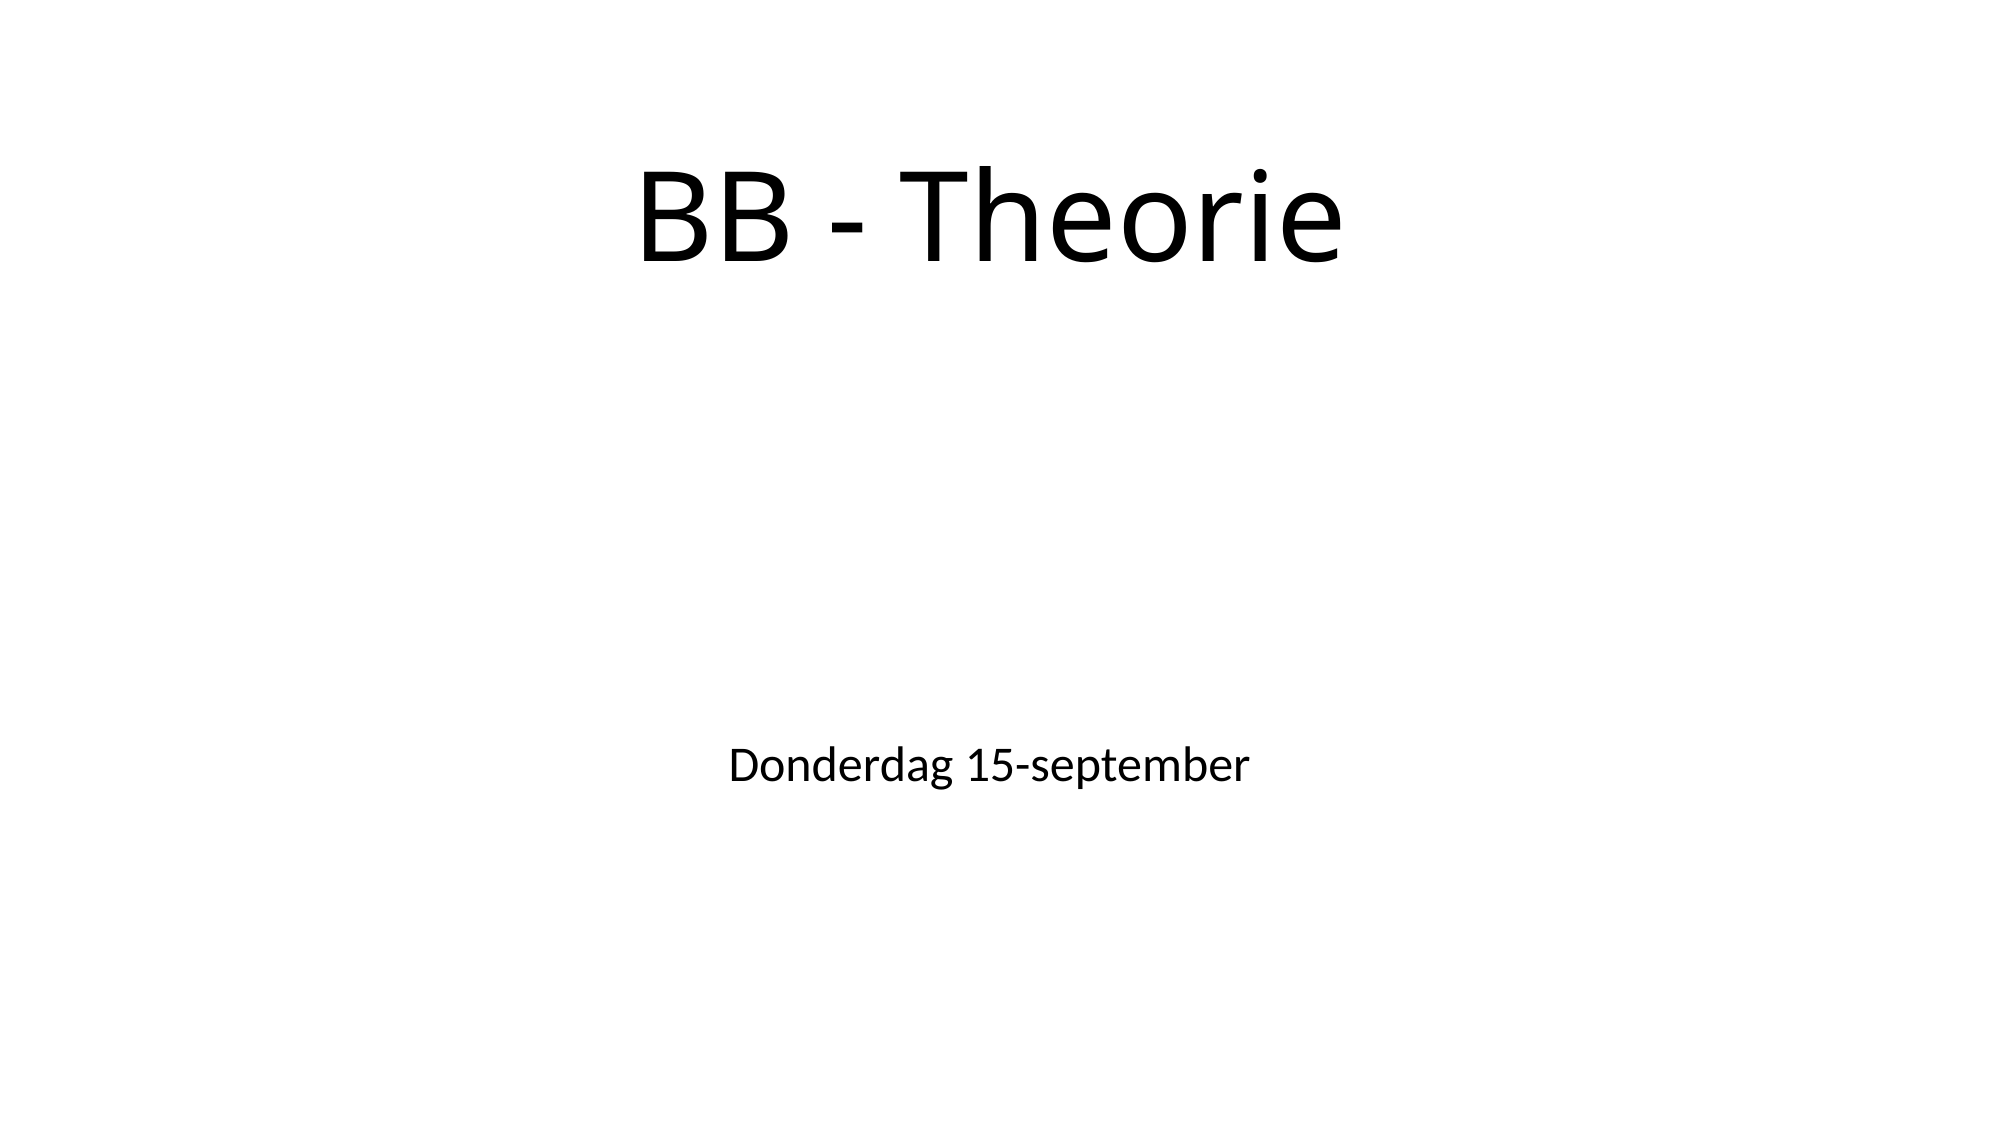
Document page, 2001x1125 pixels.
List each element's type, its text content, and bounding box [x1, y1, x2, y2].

subtitle Donderdag 15-september [239, 730, 1740, 871]
title BB - Theorie [250, 93, 1729, 297]
